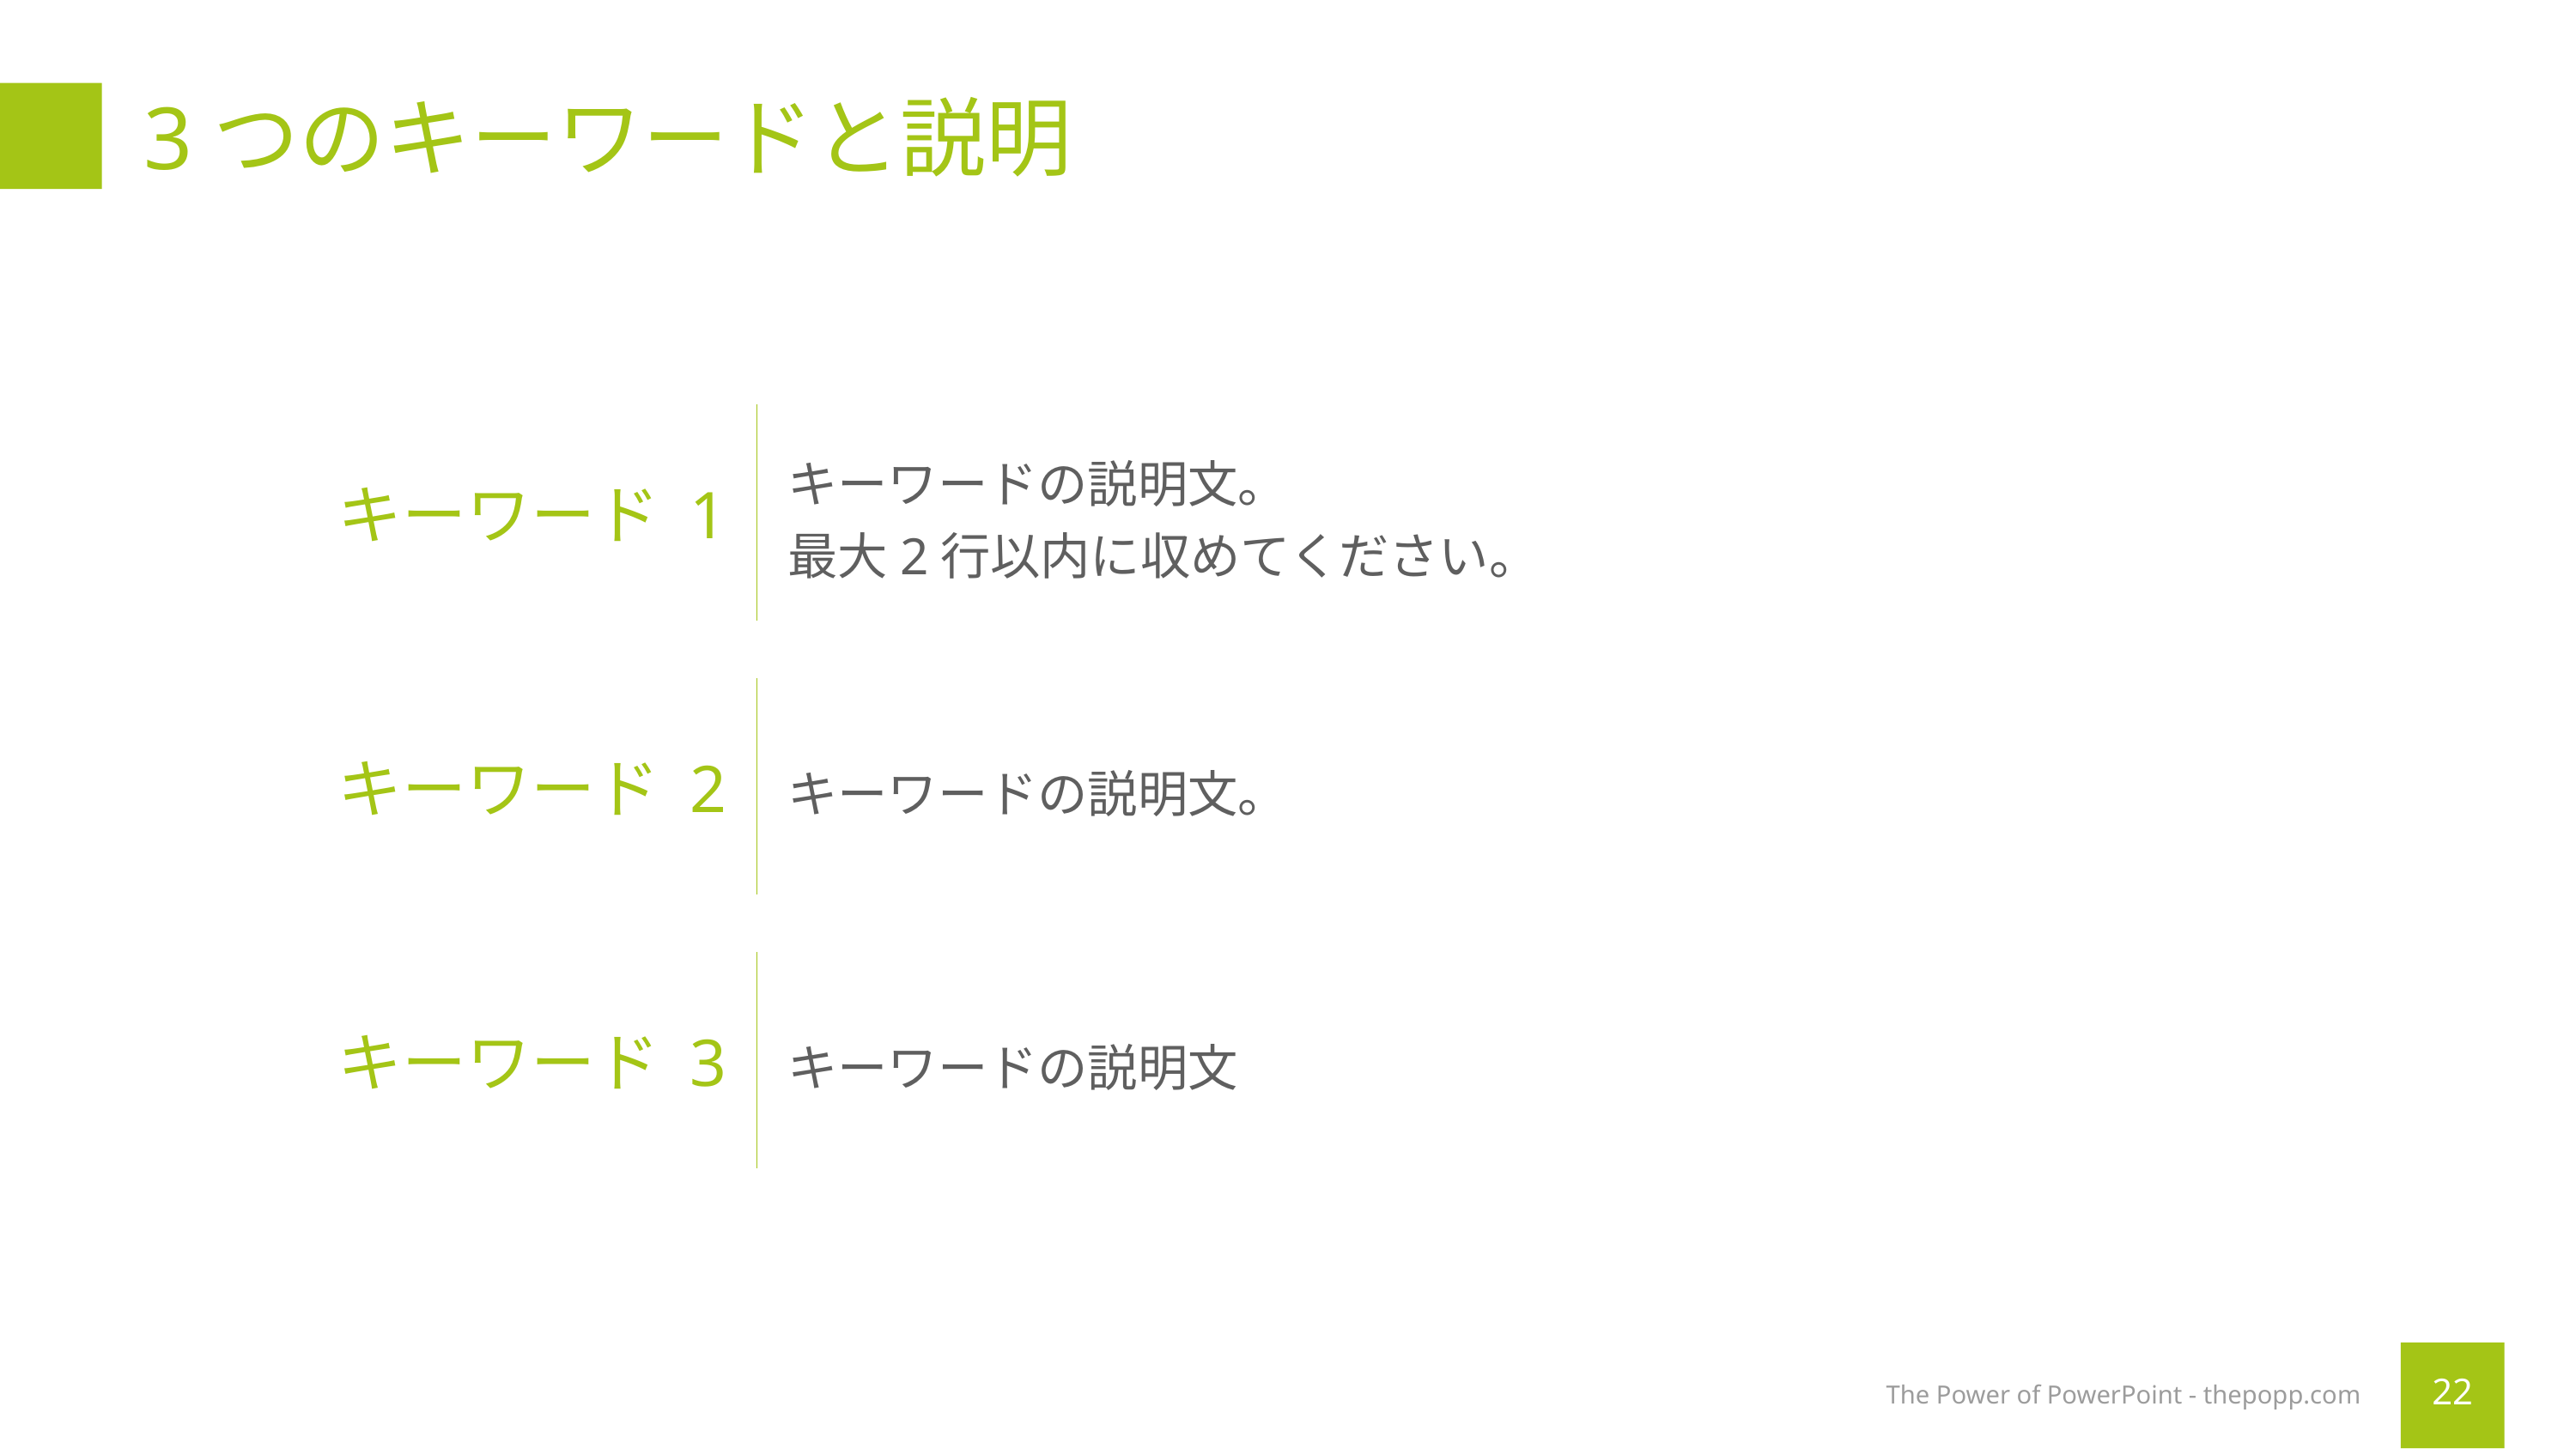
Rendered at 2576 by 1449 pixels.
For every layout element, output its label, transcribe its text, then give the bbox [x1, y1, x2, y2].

list キーワード 3 [131, 997, 740, 1123]
list キーワード 2 [131, 724, 740, 849]
footer The Power of PowerPoint - thepopp.com [1504, 1355, 2374, 1433]
list キーワードの説明文 [775, 974, 2454, 1146]
list キーワード 1 [131, 451, 740, 575]
slide_number 22 [2400, 1355, 2505, 1433]
title 3つのキーワードと説明 [131, 66, 2482, 219]
list キーワードの説明文。 最大2行以内に収めてください。 [775, 427, 2454, 598]
list キーワードの説明文。 [775, 701, 2454, 872]
